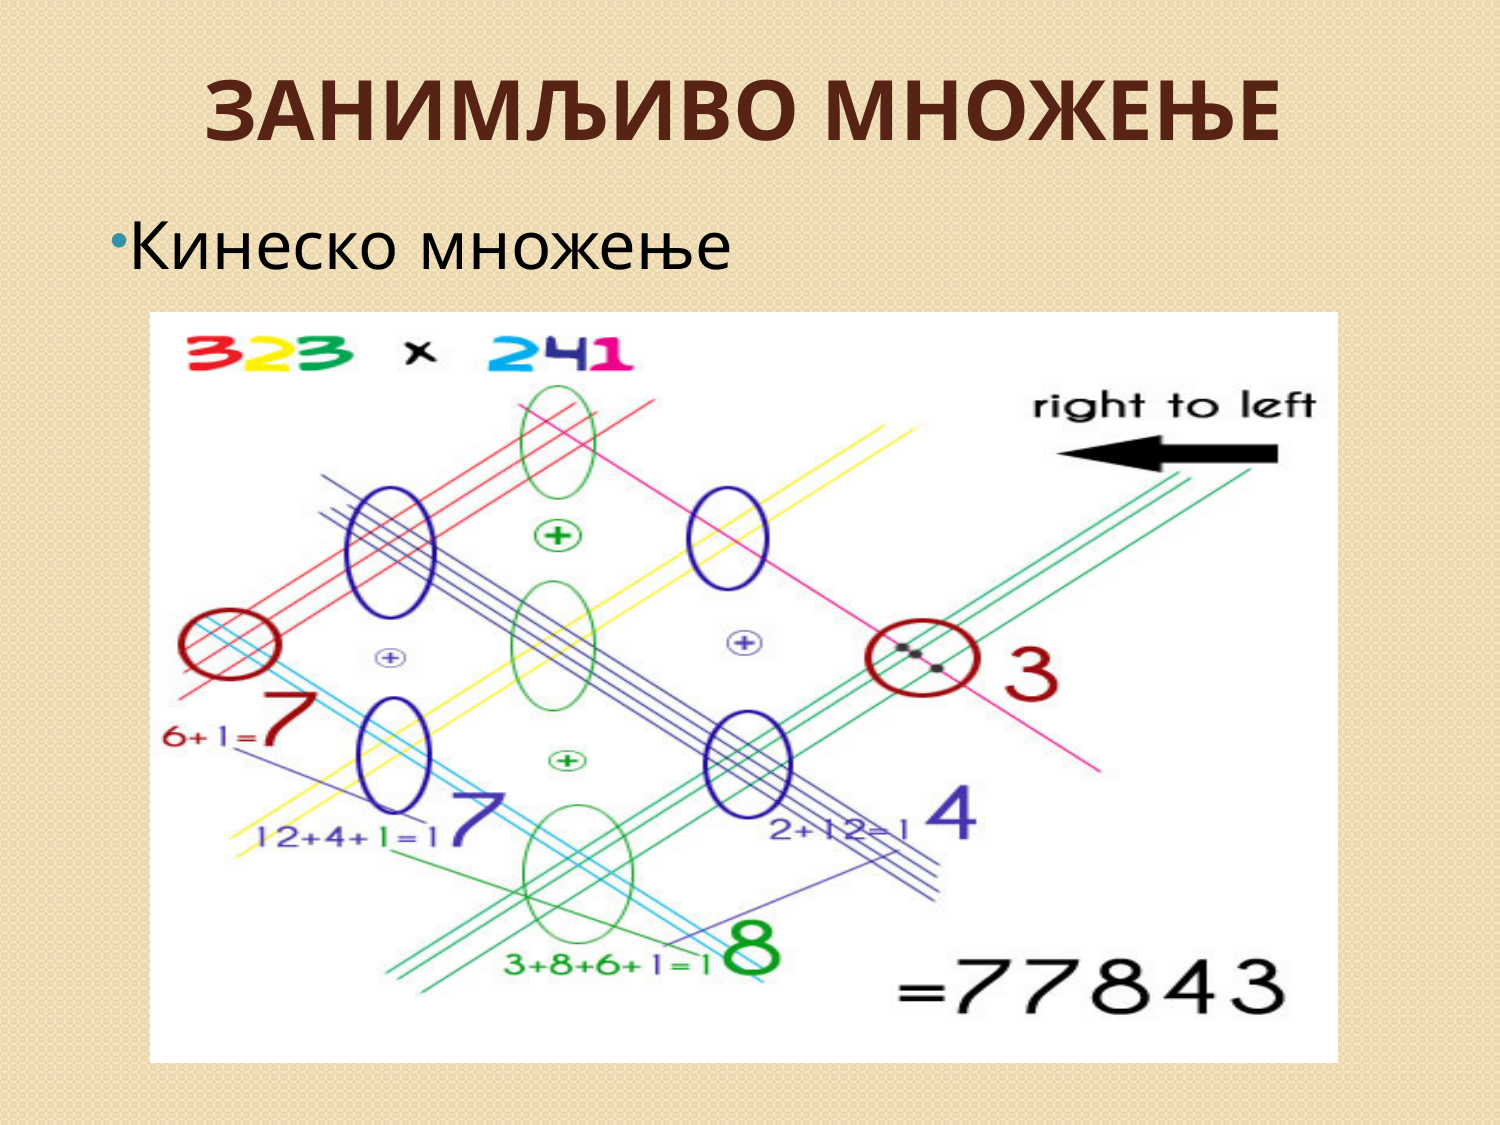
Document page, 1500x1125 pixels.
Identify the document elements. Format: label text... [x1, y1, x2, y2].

list Кинеско множење [87, 187, 1413, 288]
title Занимљиво множење [75, 62, 1413, 165]
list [149, 312, 1338, 1063]
